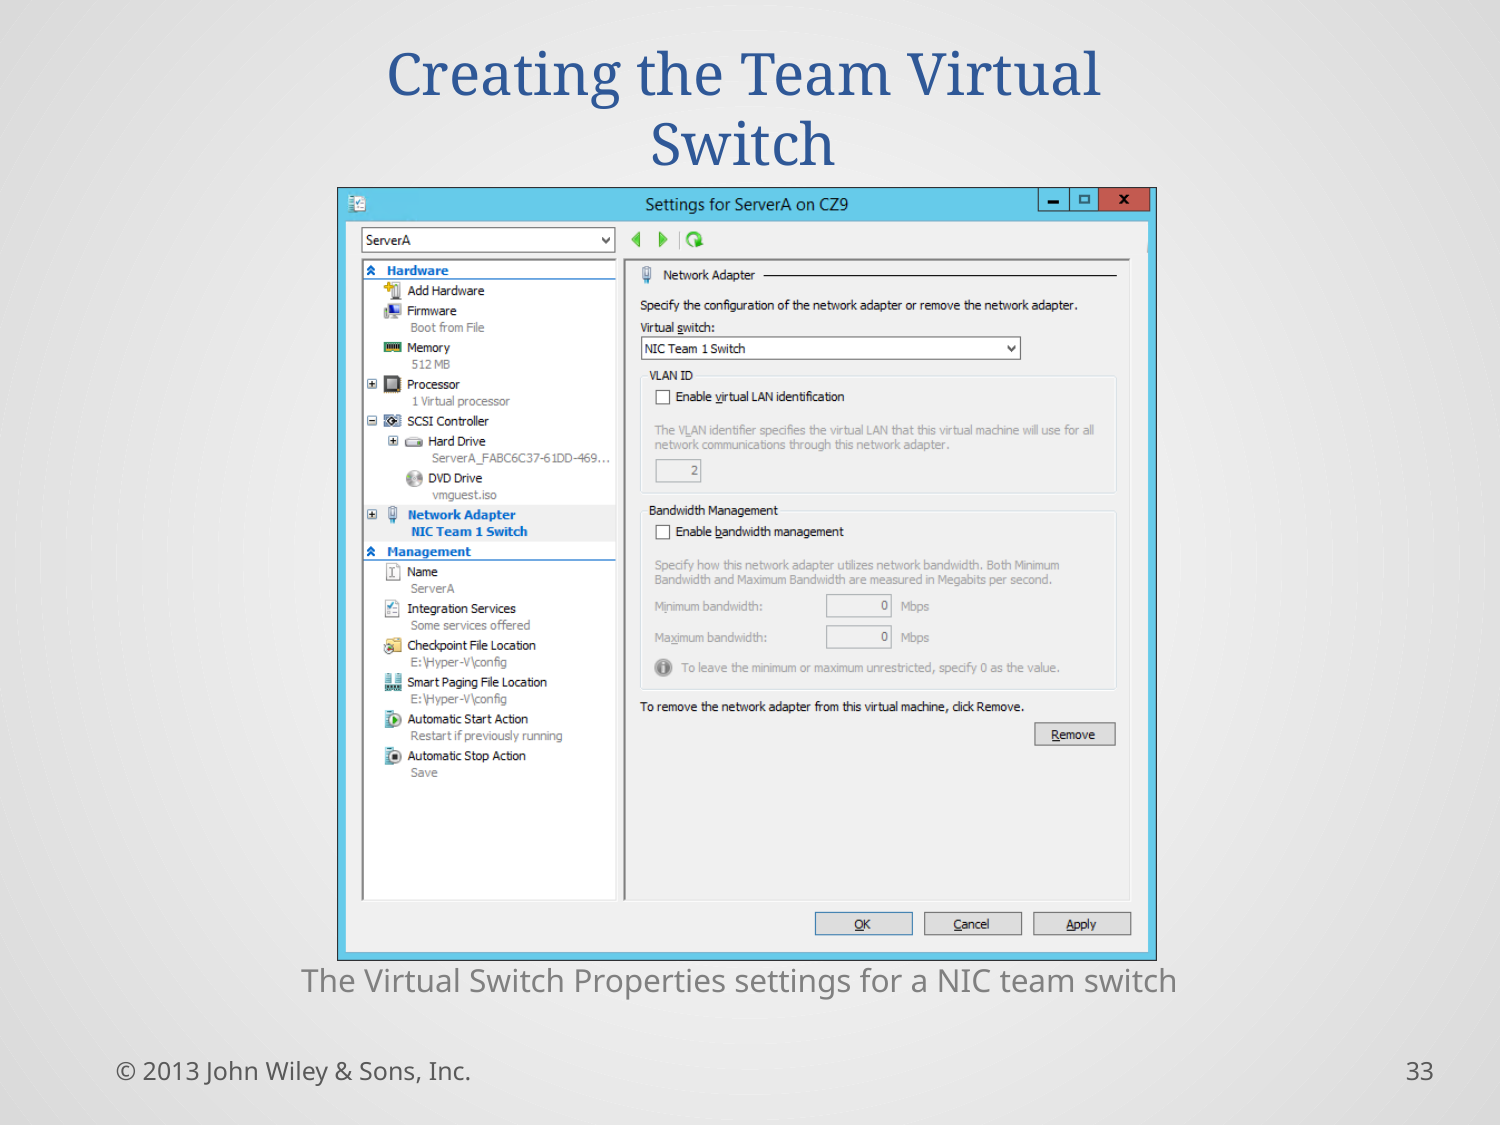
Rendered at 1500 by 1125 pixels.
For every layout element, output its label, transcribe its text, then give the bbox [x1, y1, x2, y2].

title Creating the Team Virtual Switch [275, 37, 1213, 185]
picture [337, 187, 1158, 961]
footer © 2013 John Wiley & Sons, Inc. [108, 1042, 576, 1103]
slide_number 33 [1401, 1042, 1494, 1103]
list The Virtual Switch Properties settings for a NIC team switch [275, 953, 1213, 1041]
